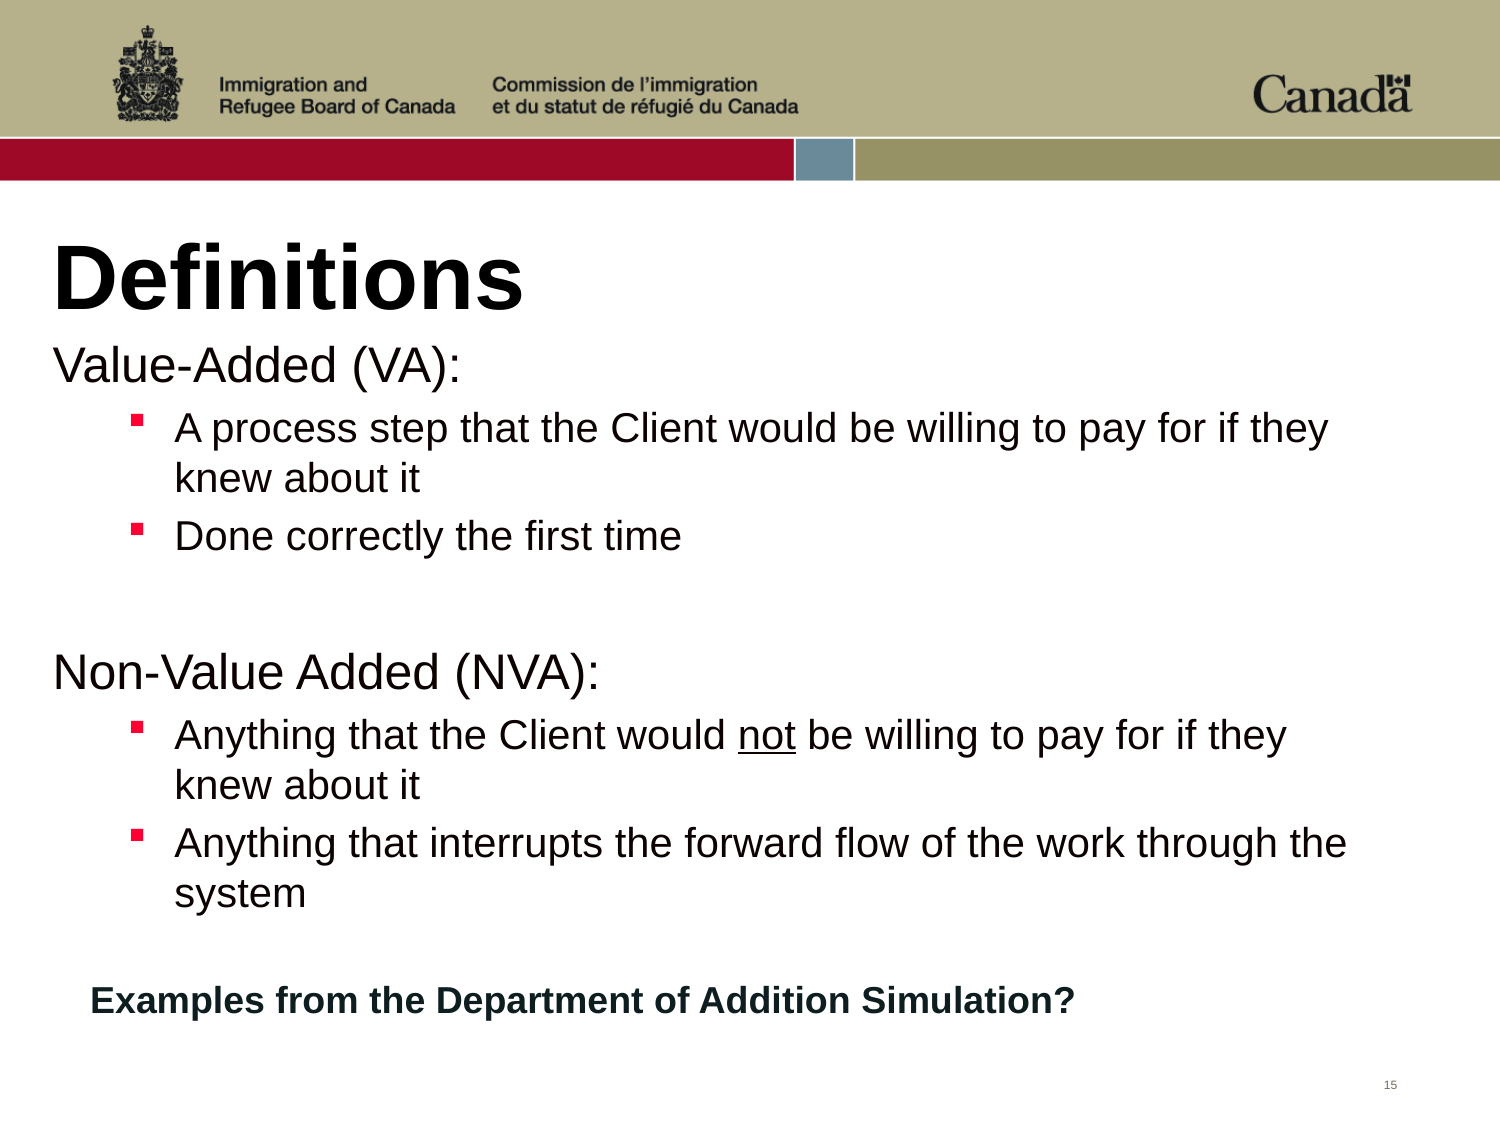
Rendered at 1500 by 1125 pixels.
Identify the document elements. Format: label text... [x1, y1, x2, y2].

picture [0, 0, 1500, 1125]
slide_number 15 [1100, 1025, 1413, 1100]
list Value-Added (VA): A process step that the Client would be willing to pay for if they knew about it Done correctly the first time Non-Value Added (NVA): Anything that the Client would not be willing to pay for if they knew about it Anything that interrupts the forward flow of the work through the system Examples from the Department of Addition Simulation? [37, 324, 1388, 975]
title Definitions [37, 237, 1250, 324]
